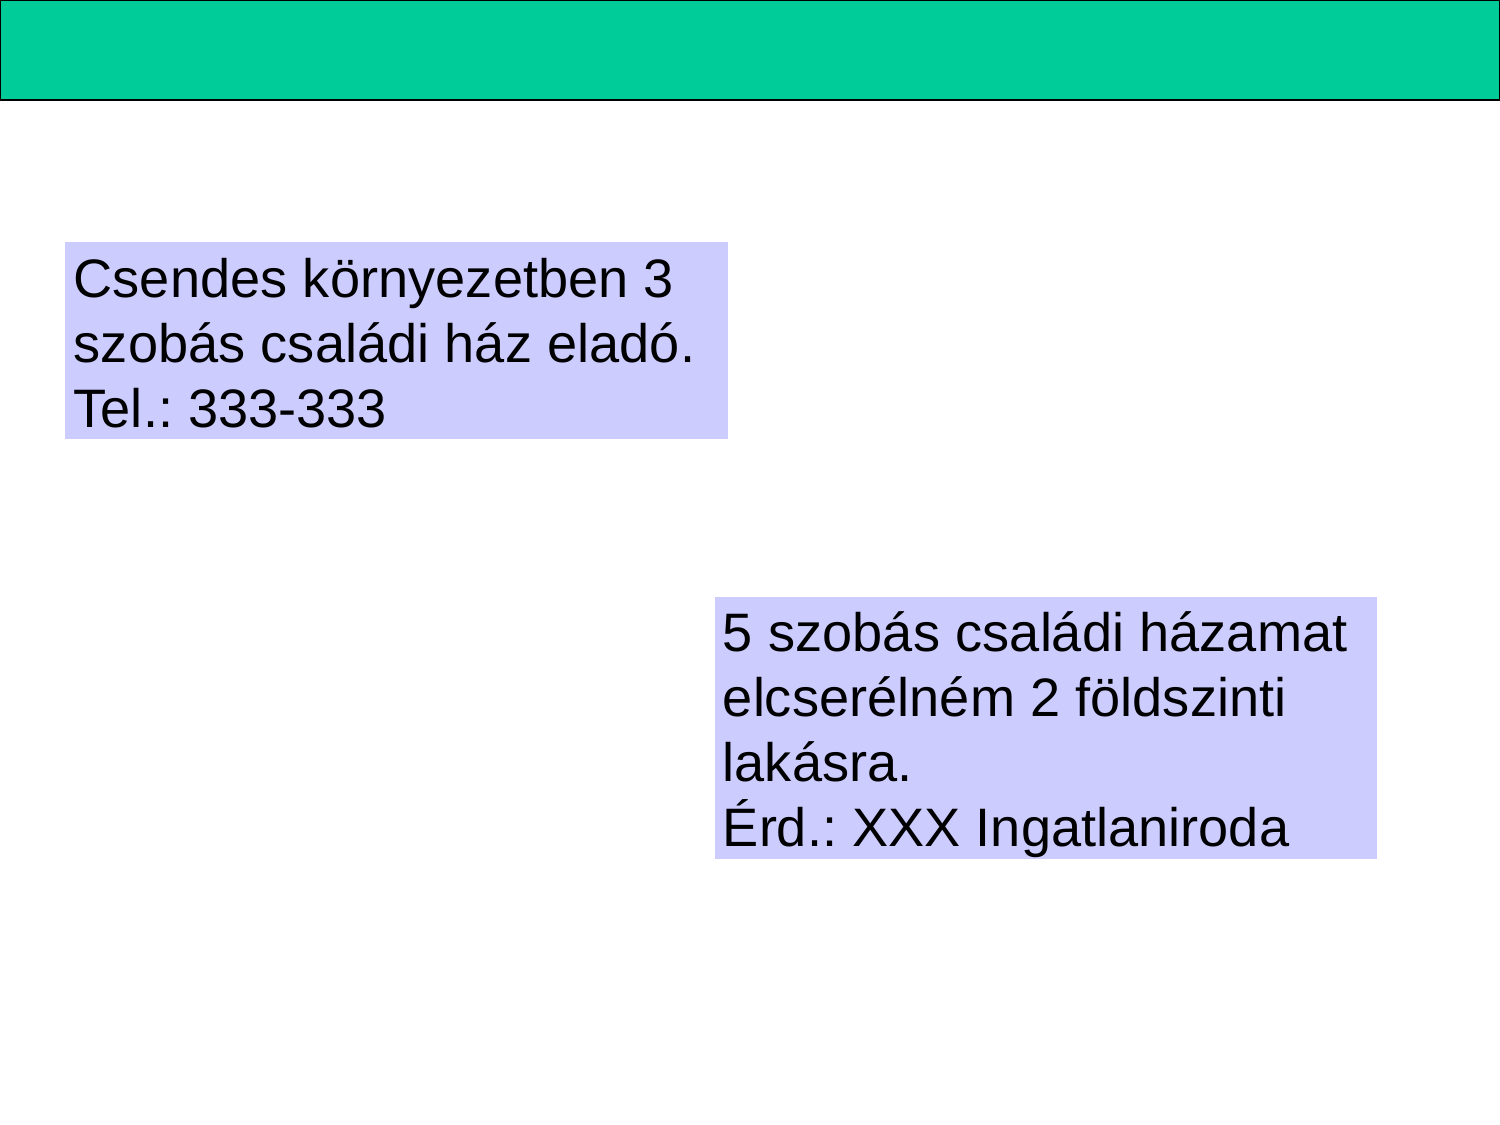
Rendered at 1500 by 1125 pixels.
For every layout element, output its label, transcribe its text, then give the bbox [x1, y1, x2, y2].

text_box 5 szobás családi házamat elcserélném 2 földszinti lakásra. Érd.: XXX Ingatlaniroda [708, 590, 1384, 865]
text_box Csendes környezetben 3 szobás családi ház eladó. Tel.: 333-333 [58, 235, 734, 446]
